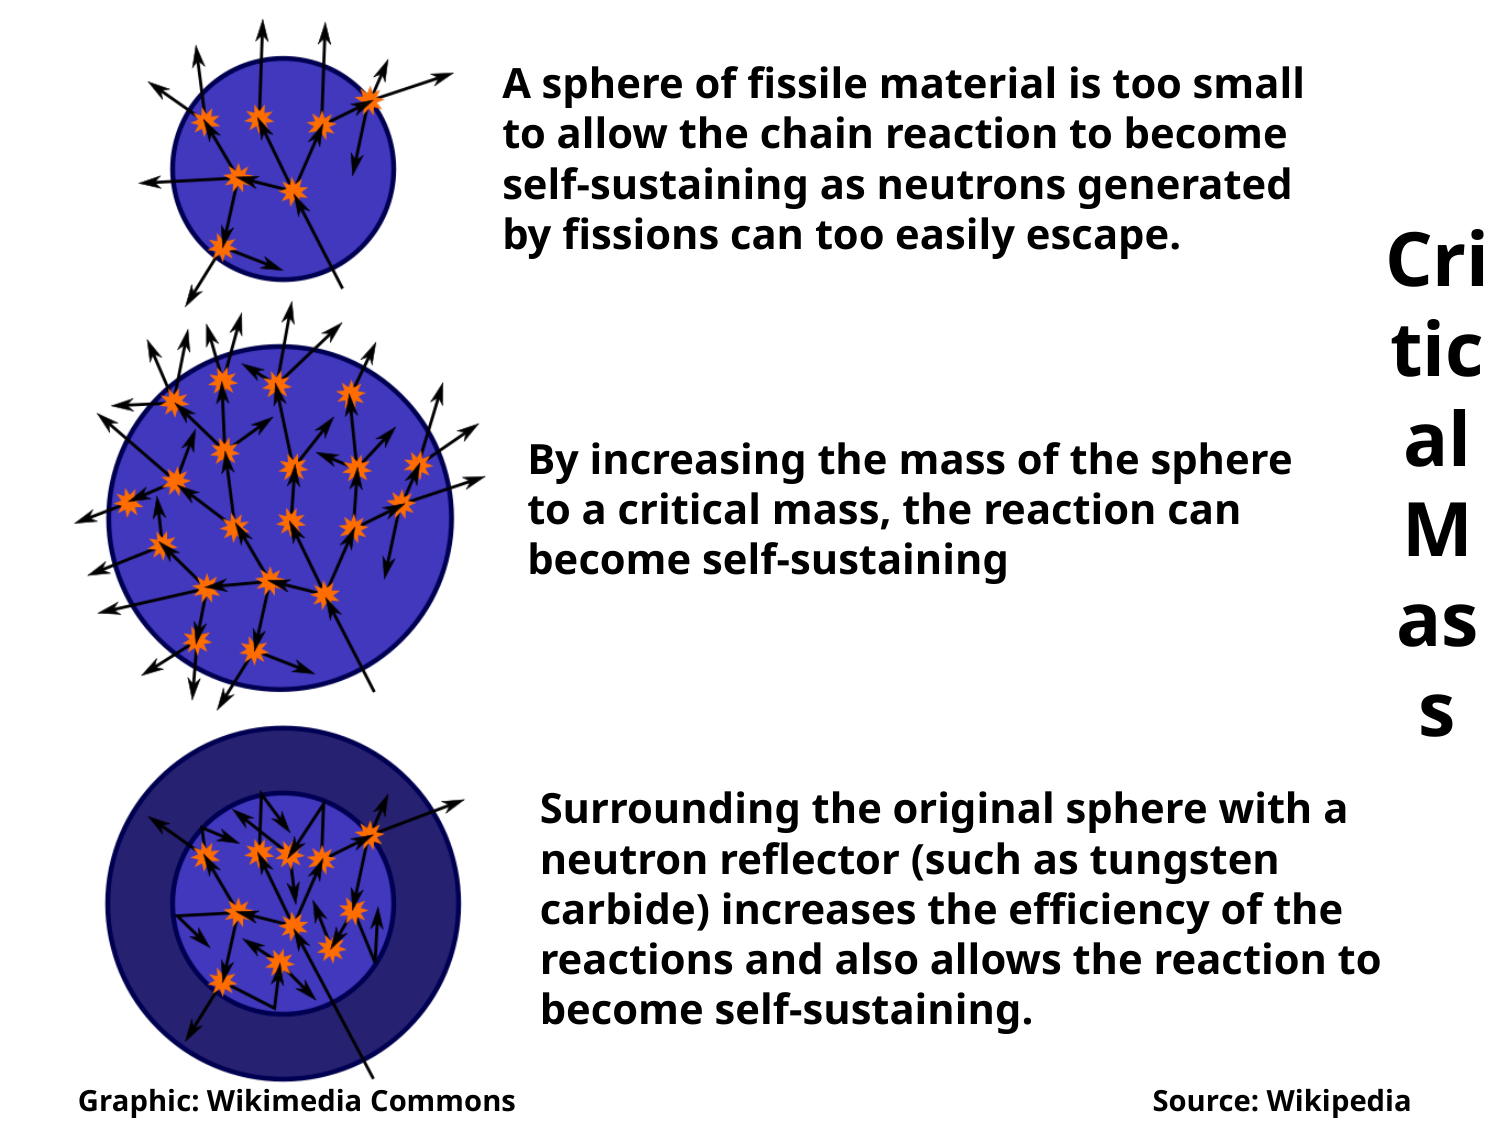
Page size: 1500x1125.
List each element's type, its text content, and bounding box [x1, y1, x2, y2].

text_box A sphere of fissile material is too small to allow the chain reaction to become self-sustaining as neutrons generated by fissions can too easily escape. [554, 49, 1350, 265]
text_box Source: Wikipedia [1137, 1074, 1428, 1125]
picture [0, 0, 551, 1120]
text_box By increasing the mass of the sphere to a critical mass, the reaction can become self-sustaining [554, 425, 1313, 590]
text_box Surrounding the original sphere with a neutron reflector (such as tungsten carbide) increases the efficiency of the reactions and also allows the reaction to become self-sustaining. [554, 774, 1463, 1040]
title Critical Mass [1374, 62, 1500, 901]
